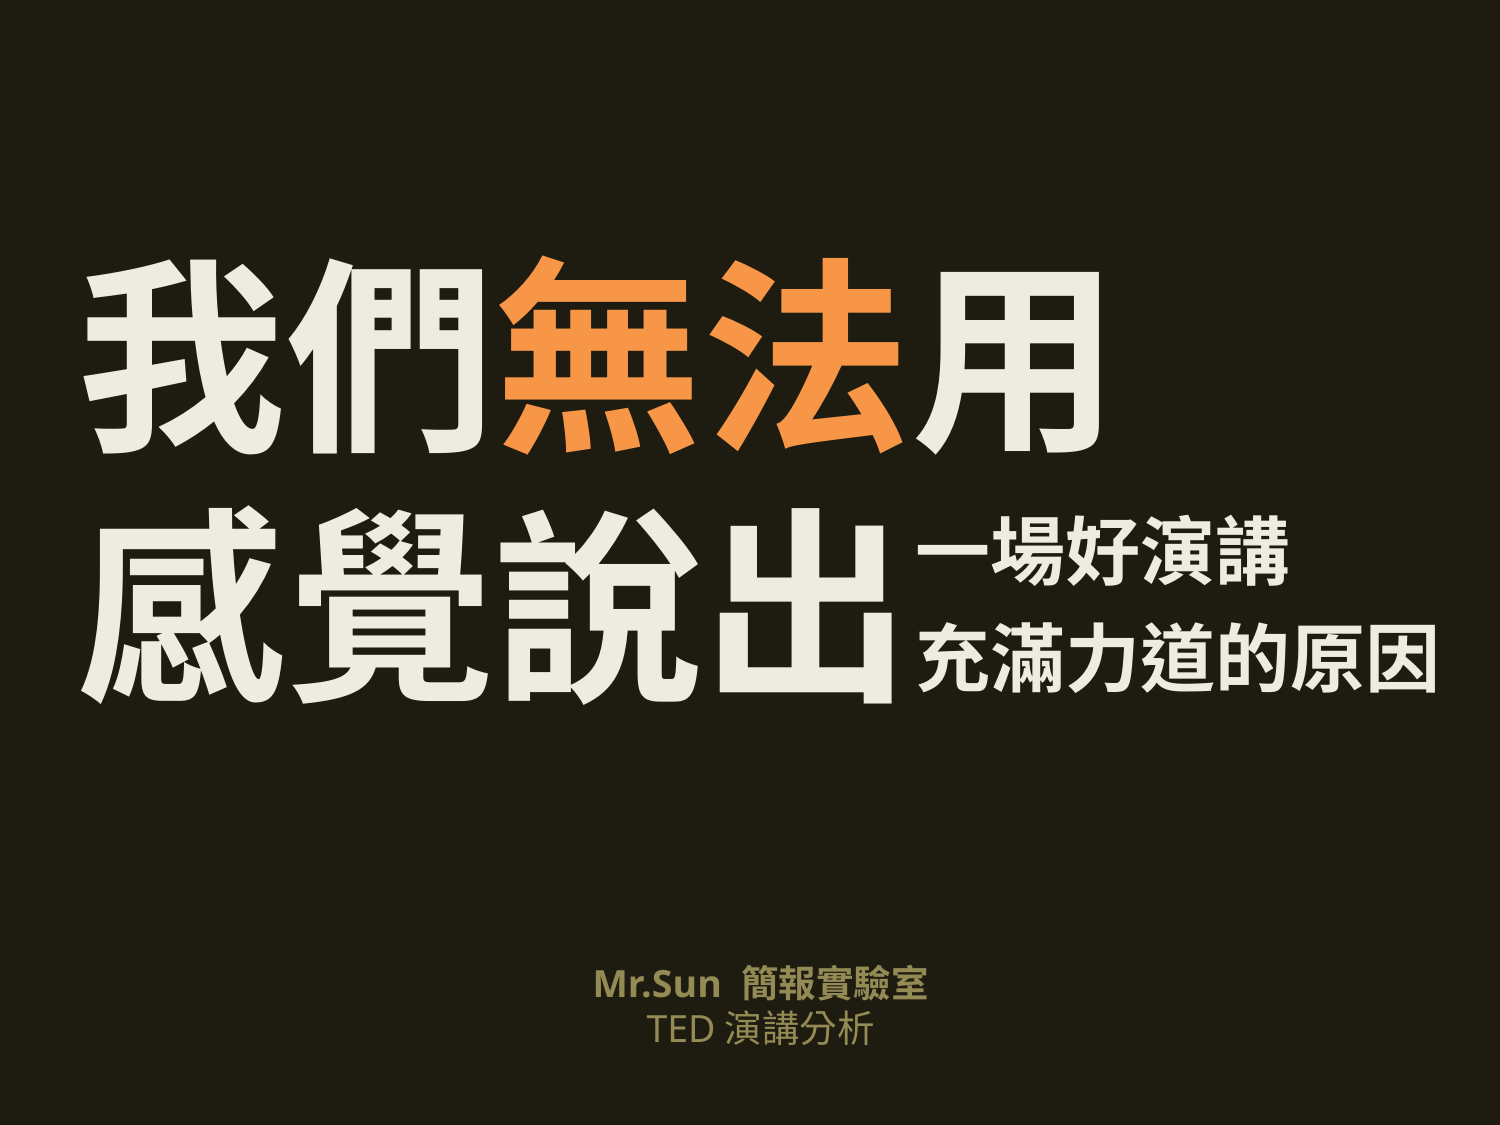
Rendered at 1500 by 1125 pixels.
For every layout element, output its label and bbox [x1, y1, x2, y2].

text_box [0, 10, 1500, 1115]
text_box [898, 497, 1459, 711]
